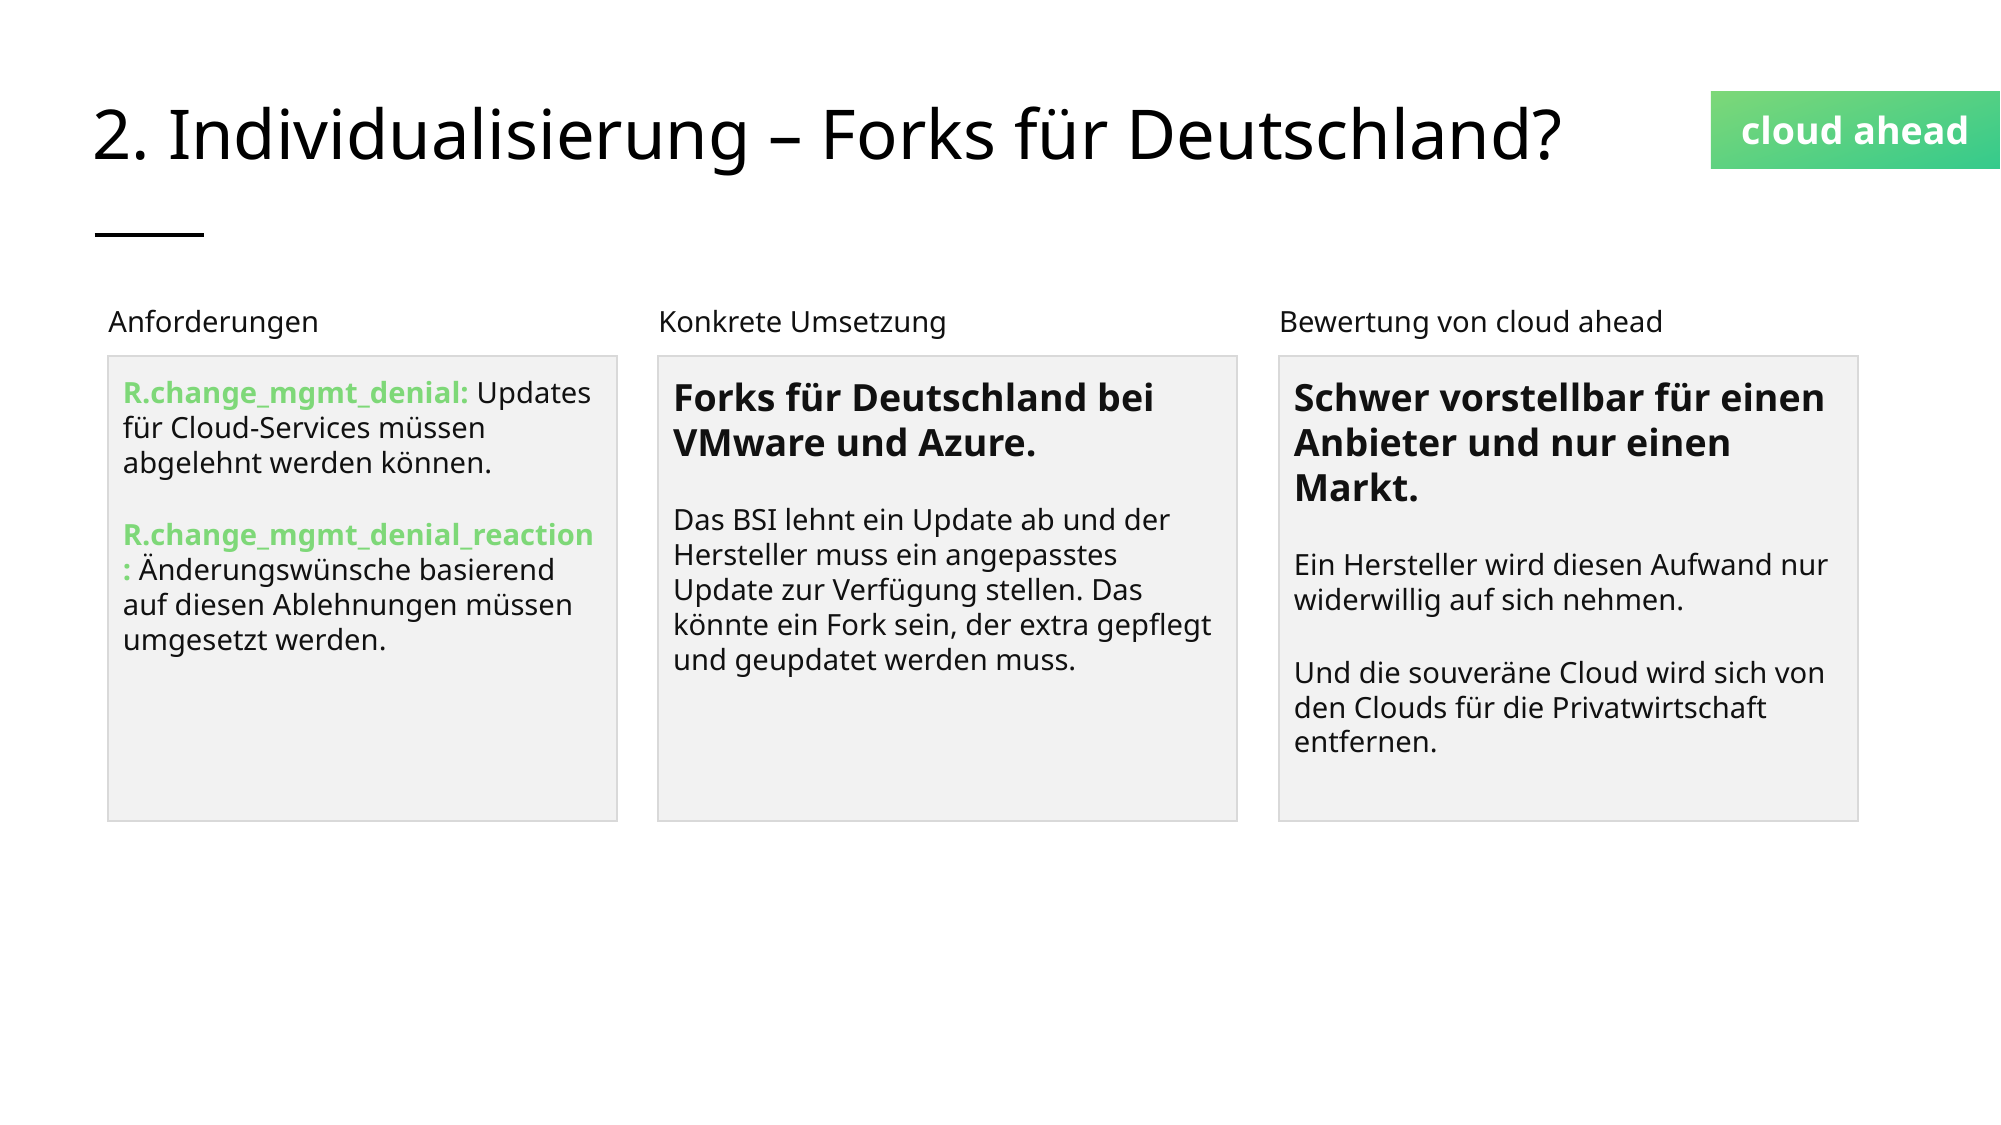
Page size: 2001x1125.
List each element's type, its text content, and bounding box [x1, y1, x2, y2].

text_box Bewertung von cloud ahead [1278, 284, 1788, 357]
text_box Konkrete Umsetzung [657, 284, 1168, 357]
text_box Schwer vorstellbar für einen Anbieter und nur einen Markt. Ein Hersteller wird diesen Aufwand nur widerwillig auf sich nehmen. Und die souveräne Cloud wird sich von den Clouds für die Privatwirtschaft entfernen. [1278, 355, 1859, 822]
title 2. Individualisierung – Forks für Deutschland? [77, 67, 1803, 197]
text_box Anforderungen [107, 284, 618, 355]
text_box Forks für Deutschland bei VMware und Azure. Das BSI lehnt ein Update ab und der Hersteller muss ein angepasstes Update zur Verfügung stellen. Das könnte ein Fork sein, der extra gepflegt und geupdatet werden muss. [657, 355, 1238, 822]
text_box R.change_mgmt_denial: Updates für Cloud-Services müssen abgelehnt werden können. R.change_mgmt_denial_reaction: Änderungswünsche basierend auf diesen Ablehnungen müssen umgesetzt werden. [107, 355, 618, 822]
